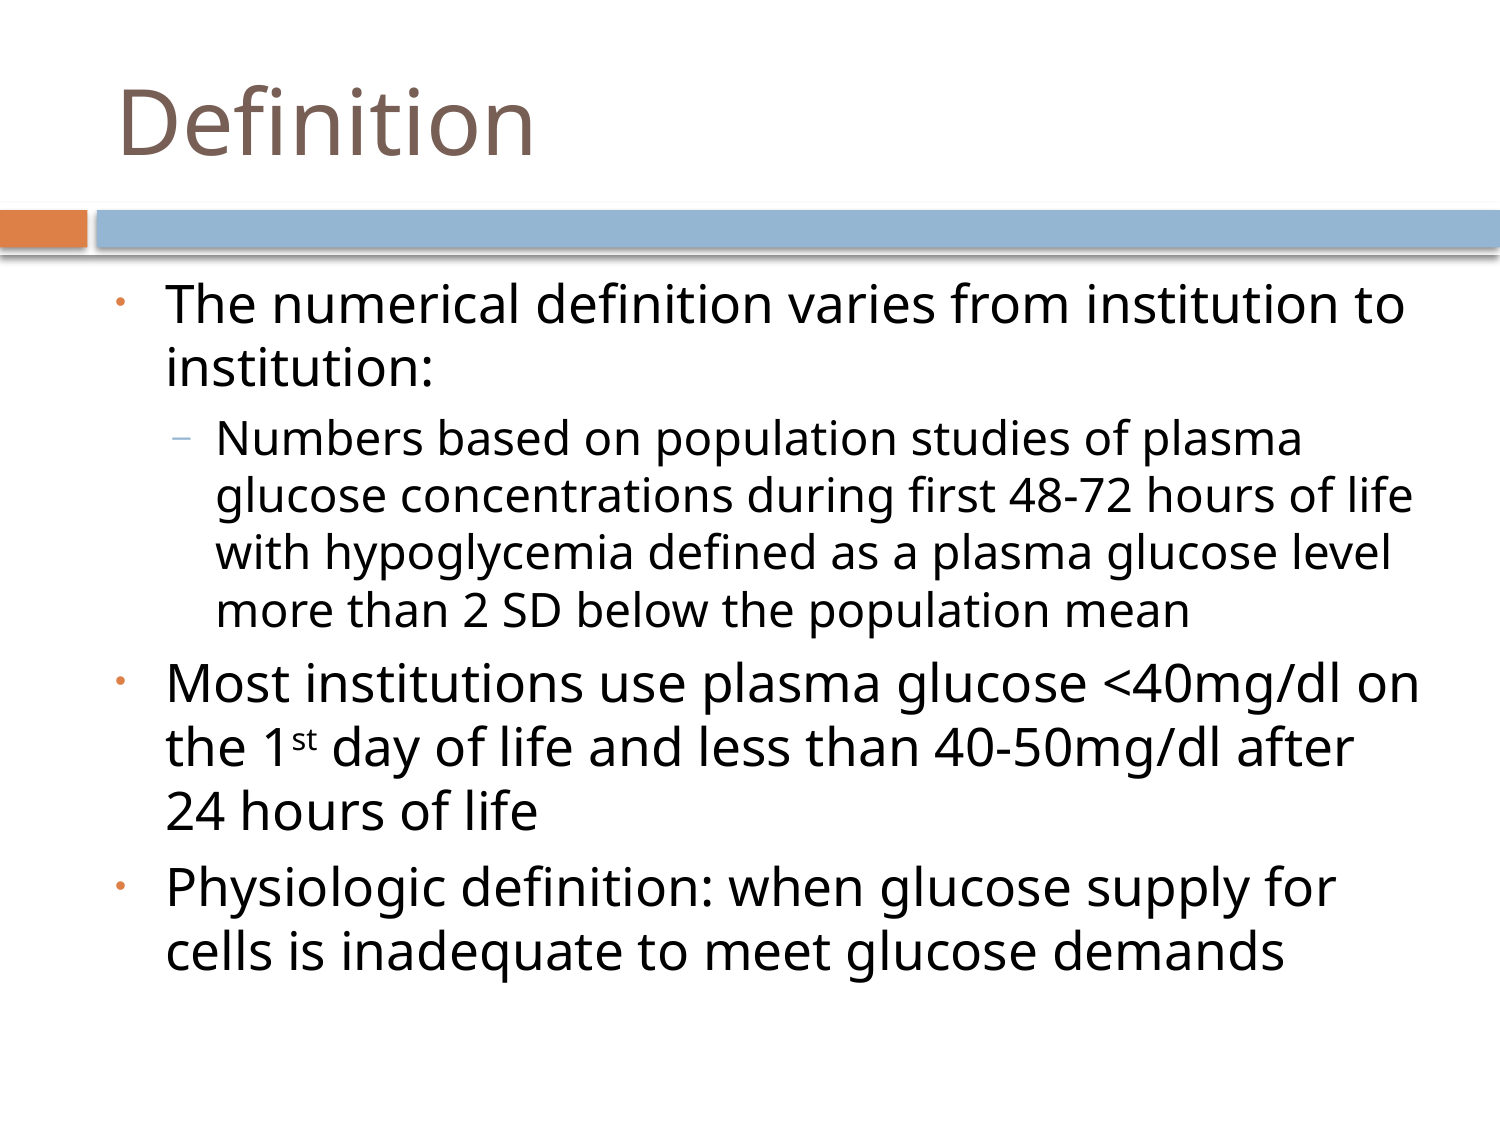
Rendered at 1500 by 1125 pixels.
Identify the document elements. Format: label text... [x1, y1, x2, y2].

list The numerical definition varies from institution to institution: Numbers based on population studies of plasma glucose concentrations during first 48-72 hours of life with hypoglycemia defined as a plasma glucose level more than 2 SD below the population mean Most institutions use plasma glucose <40mg/dl on the 1st day of life and less than 40-50mg/dl after 24 hours of life Physiologic definition: when glucose supply for cells is inadequate to meet glucose demands [100, 262, 1438, 1000]
title Definition [100, 37, 1438, 200]
